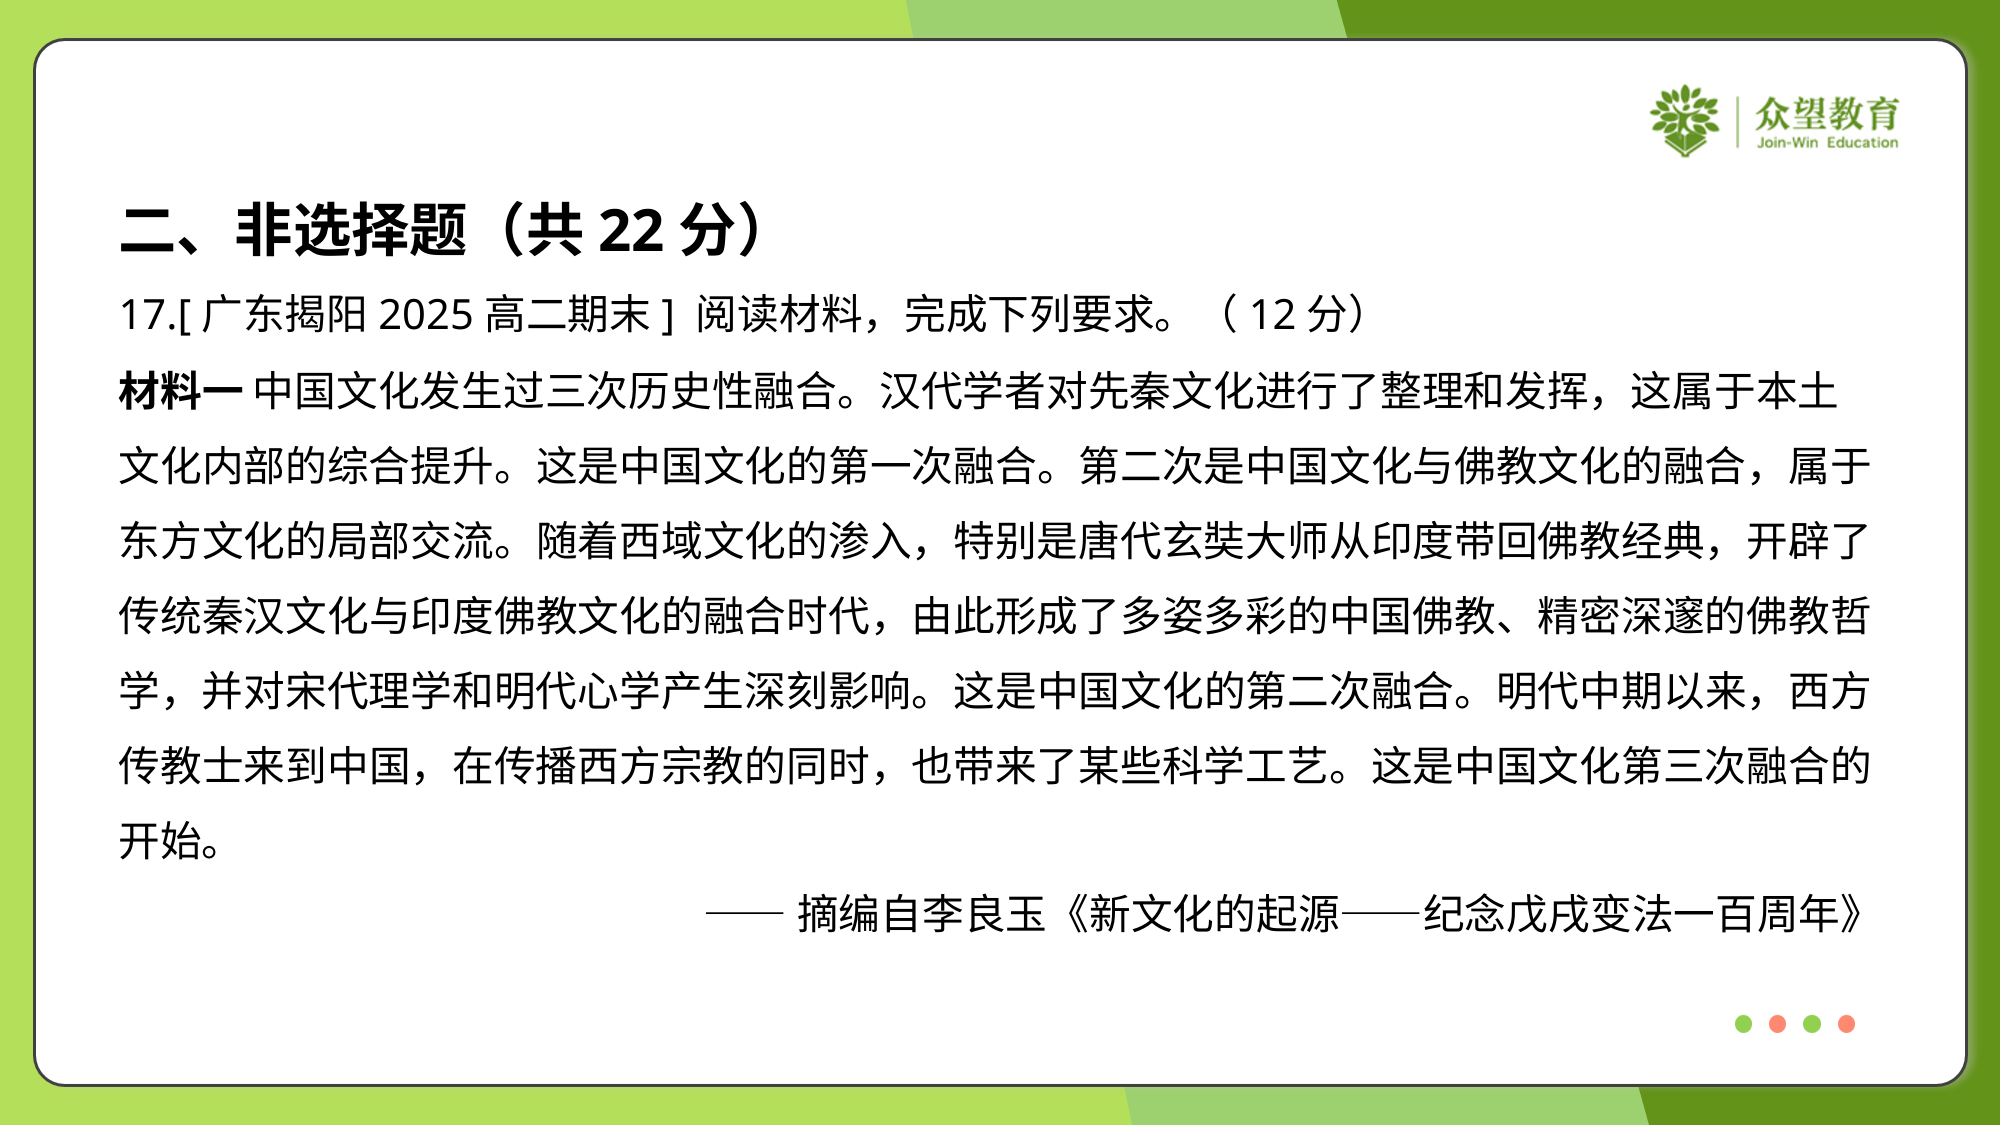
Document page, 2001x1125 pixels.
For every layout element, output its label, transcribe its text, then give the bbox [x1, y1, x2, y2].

text_box 二、非选择题（共22分） [118, 158, 1883, 263]
text_box 17.[广东揭阳2025高二期末] 阅读材料，完成下列要求。（12分） 材料一 中国文化发生过三次历史性融合。汉代学者对先秦文化进行了整理和发挥，这属于本土 文化内部的综合提升。这是中国文化的第一次融合。第二次是中国文化与佛教文化的融合，属于 东方文化的局部交流。随着西域文化的渗入，特别是唐代玄奘大师从印度带回佛教经典，开辟了 传统秦汉文化与印度佛教文化的融合时代，由此形成了多姿多彩的中国佛教、精密深邃的佛教哲 学，并对宋代理学和明代心学产生深刻影响。这是中国文化的第二次融合。明代中期以来，西方 传教士来到中国，在传播西方宗教的同时，也带来了某些科学工艺。这是中国文化第三次融合的 开始。 ——摘编自李良玉《新文化的起源——纪念戊戌变法一百周年》 [118, 263, 1883, 931]
picture [0, 0, 2000, 1125]
